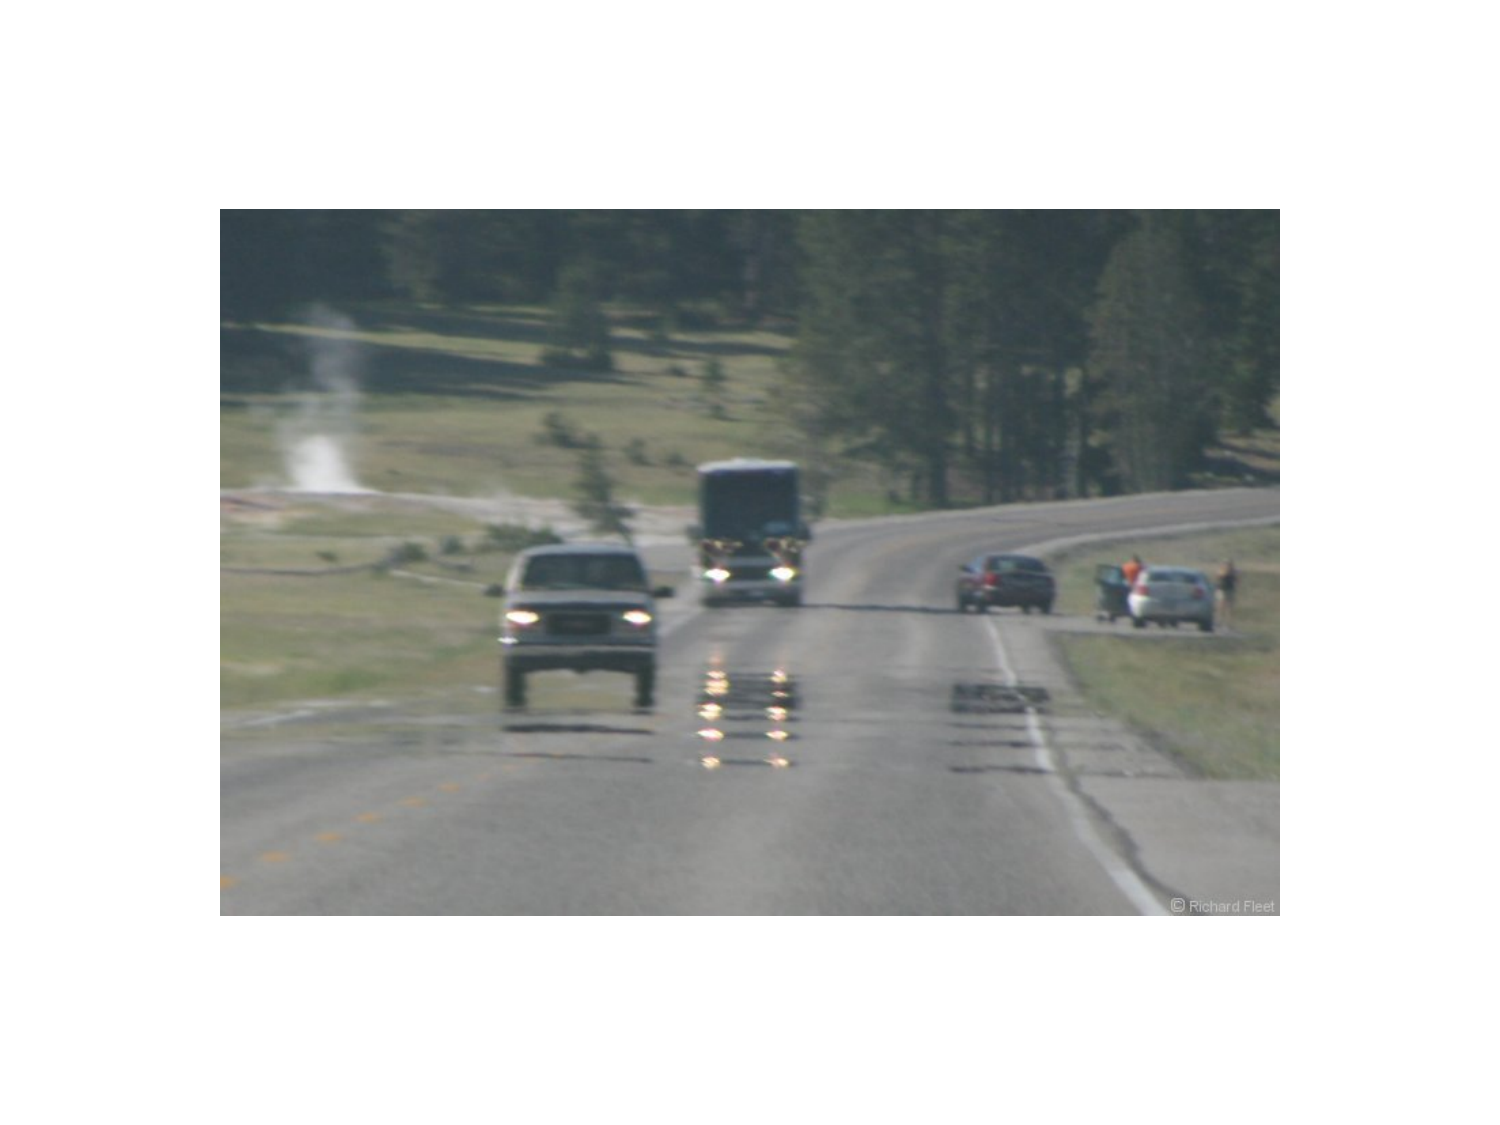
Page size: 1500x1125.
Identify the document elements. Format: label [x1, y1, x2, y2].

picture [220, 209, 1280, 916]
